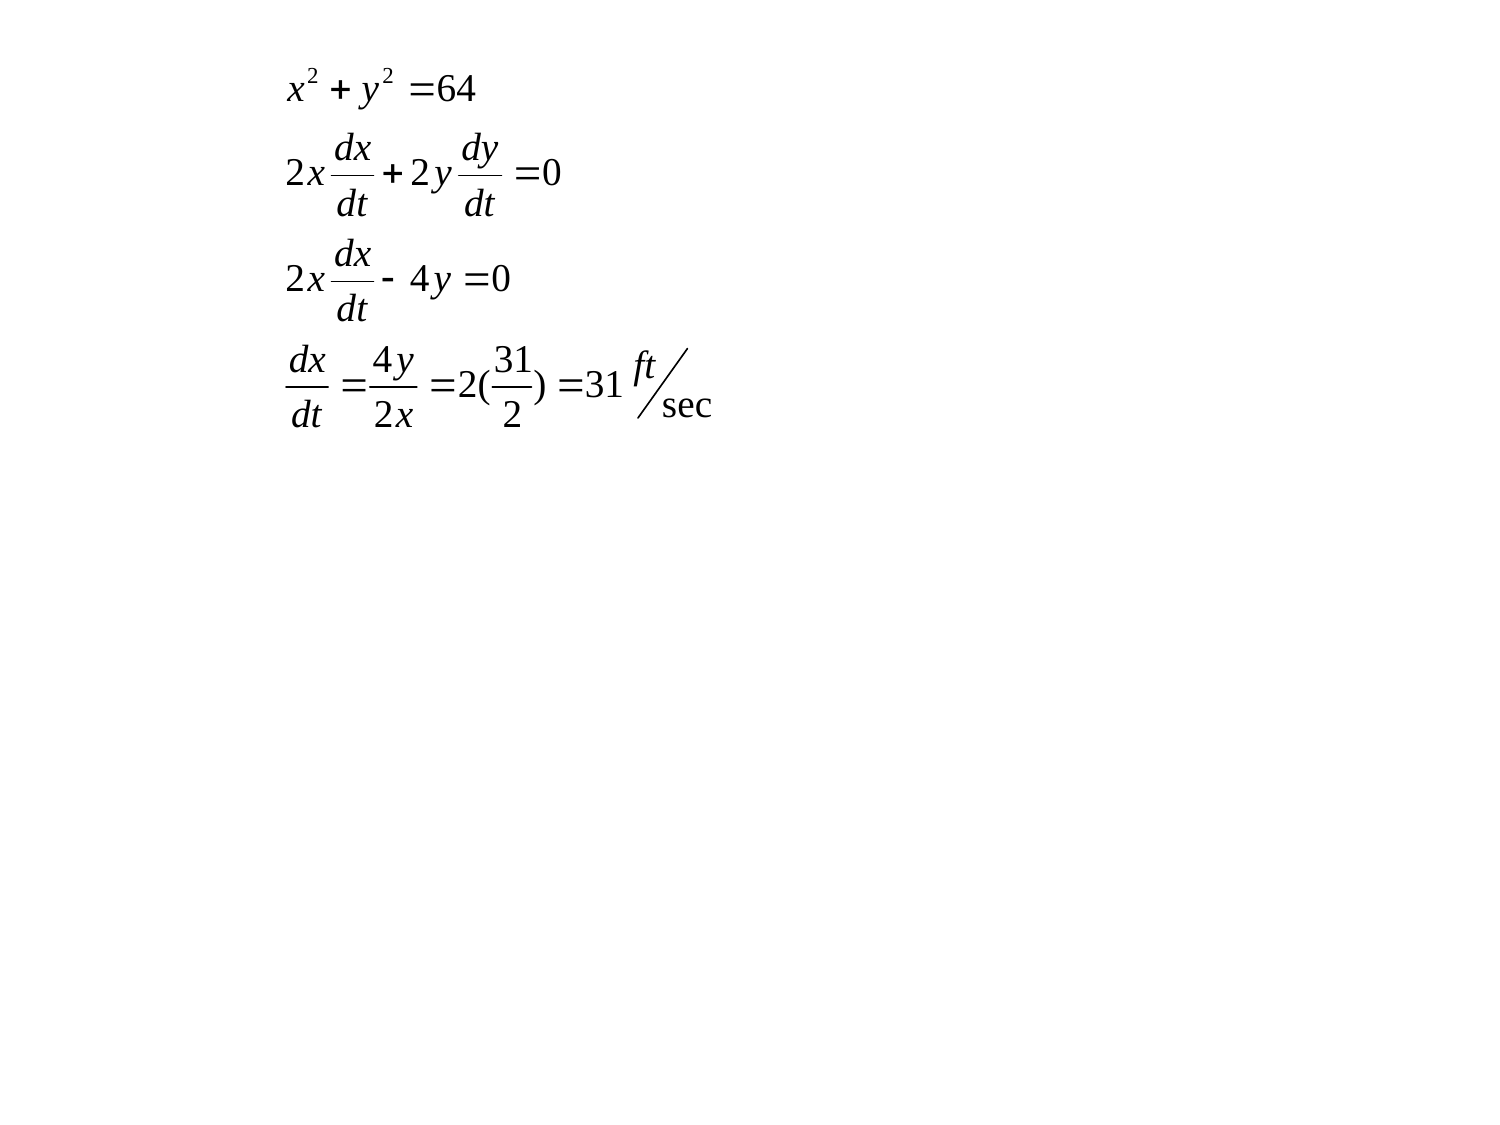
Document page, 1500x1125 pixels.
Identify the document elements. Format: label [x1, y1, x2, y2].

text_box [279, 56, 719, 438]
